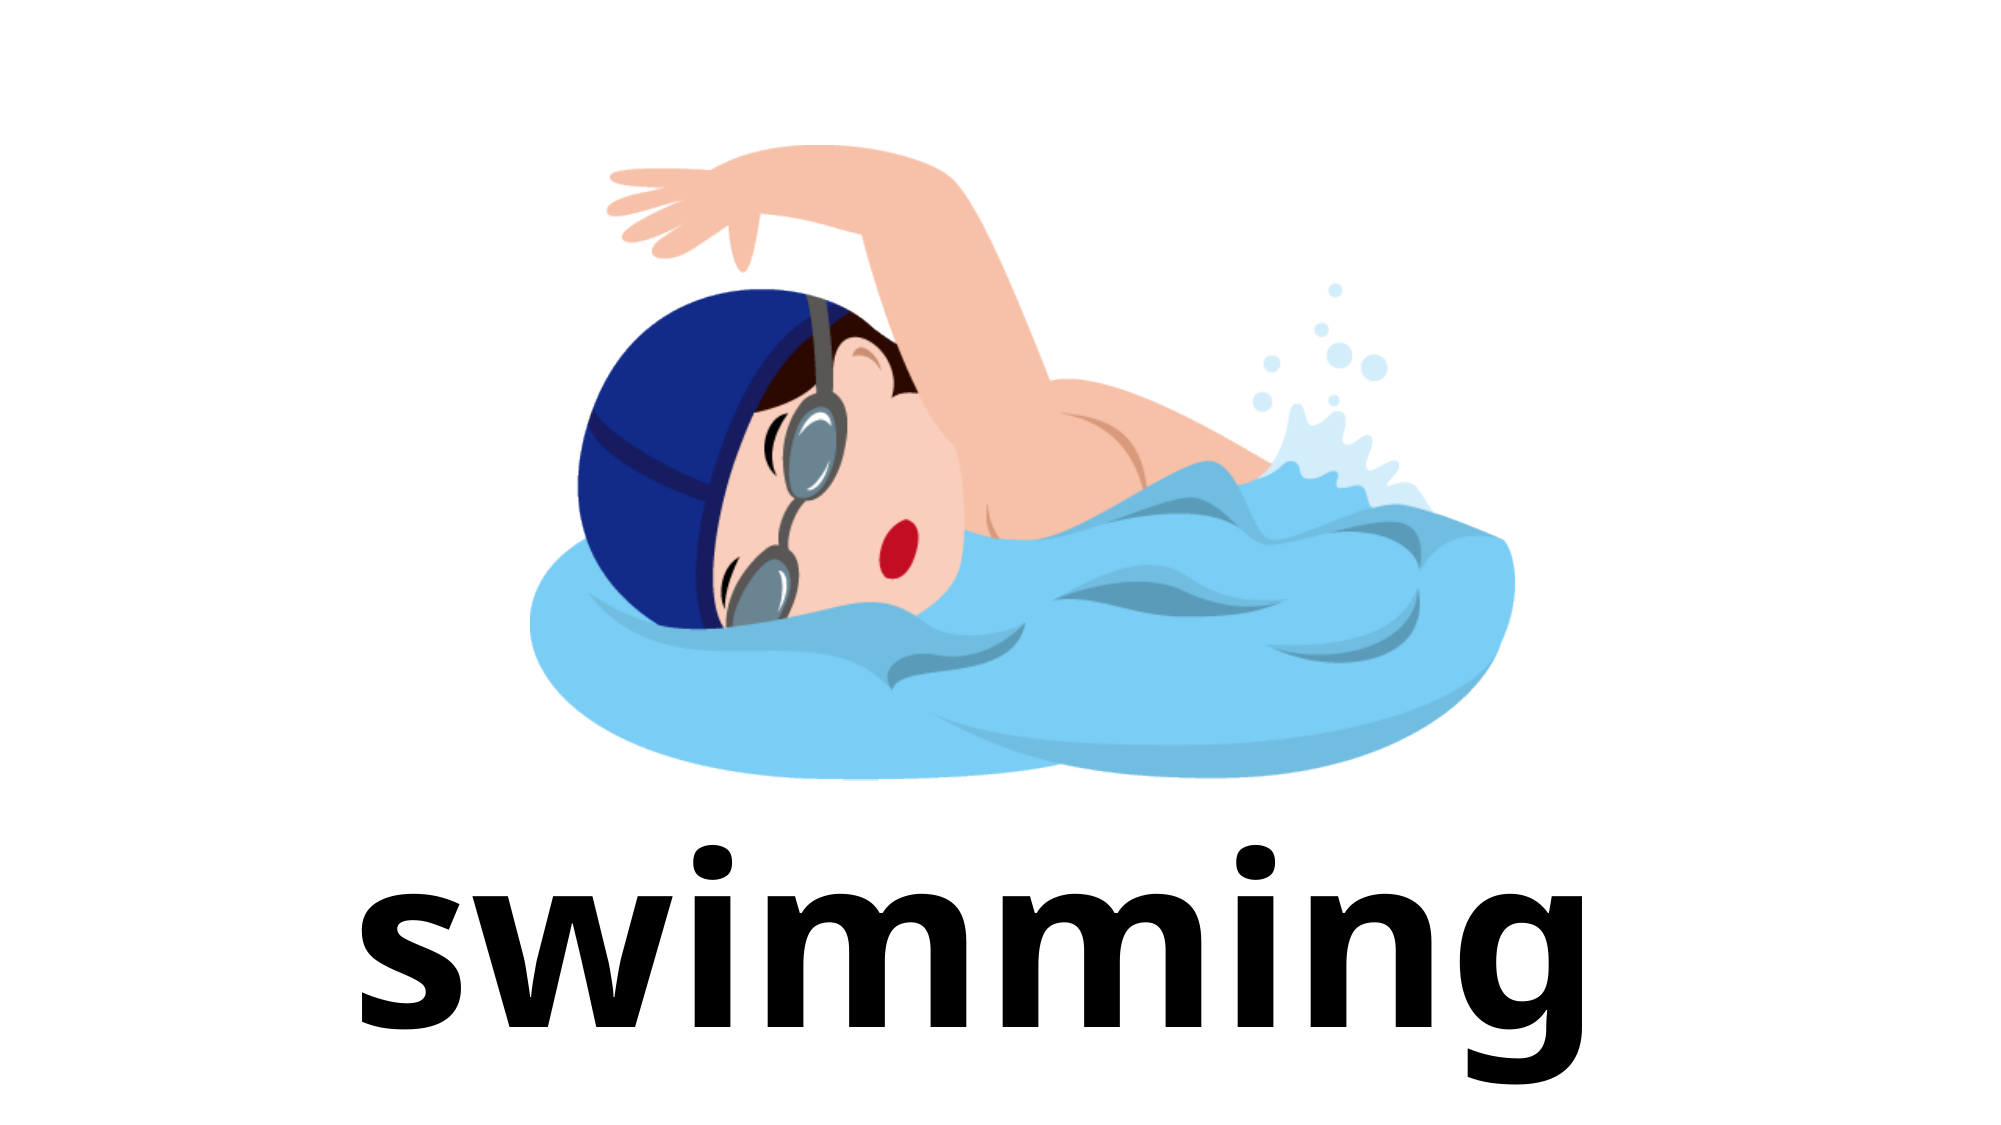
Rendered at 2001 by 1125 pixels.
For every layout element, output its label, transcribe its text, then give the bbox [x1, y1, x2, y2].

text_box swimming [336, 780, 1616, 1083]
picture [530, 145, 1517, 781]
